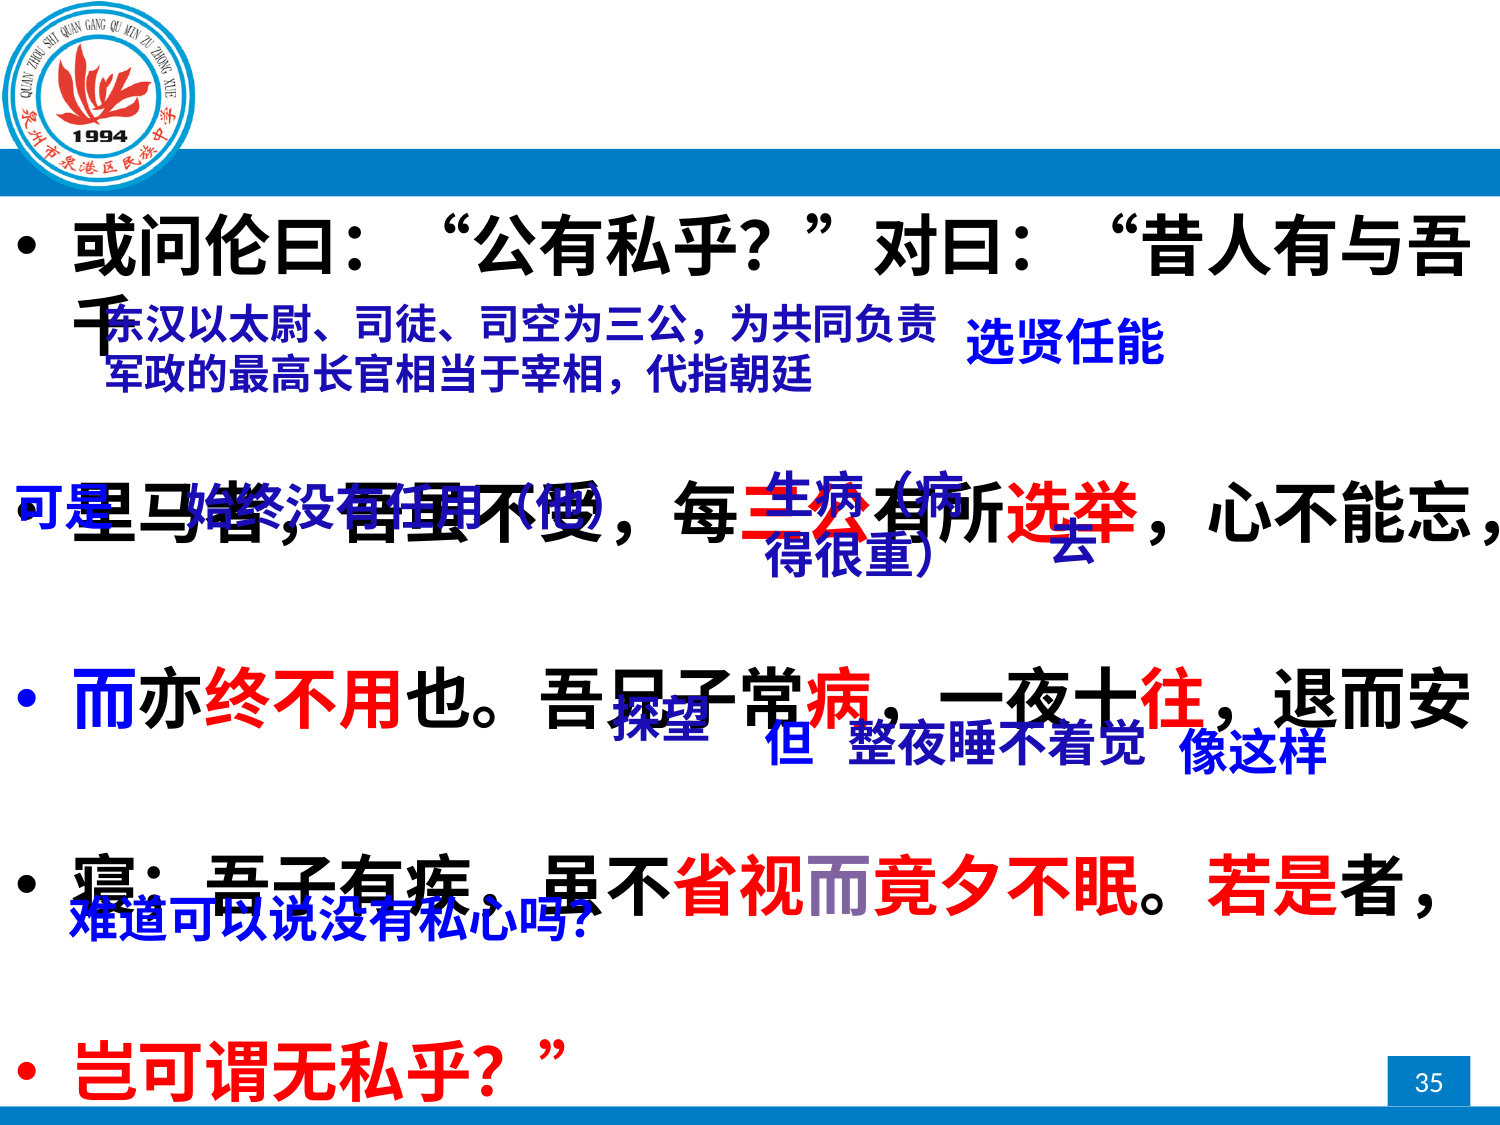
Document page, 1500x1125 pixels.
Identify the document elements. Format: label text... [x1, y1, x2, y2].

text_box 探望 [596, 680, 739, 756]
text_box 选贤任能 [950, 302, 1235, 378]
text_box 东汉以太尉、司徒、司空为三公，为共同负责军政的最高长官相当于宰相，代指朝廷 [88, 290, 992, 406]
text_box 像这样 [1163, 712, 1447, 788]
text_box 去 [1046, 503, 1197, 579]
picture [2, 107, 78, 191]
text_box 始终没有任用（他） [171, 467, 659, 543]
text_box 整夜睡不着觉 [832, 704, 1187, 779]
text_box 但 [749, 704, 821, 779]
picture [2, 1, 88, 86]
picture [9, 6, 189, 186]
picture [110, 1, 195, 79]
picture [120, 114, 195, 191]
list 或问伦曰：“公有私乎？”对曰：“昔人有与吾千 里马者，吾虽不受，每三公有所选举，心不能忘， 而亦终不用也。吾兄子常病，一夜十往，退而安 寝；吾子有疾，虽不省视而竟夕不眠。若是者， 岂可谓无私乎？” [0, 196, 1500, 1125]
text_box 难道可以说没有私心吗？ [53, 880, 634, 956]
text_box 可是 [0, 467, 171, 543]
text_box 生病（病 得很重） [750, 456, 1046, 591]
